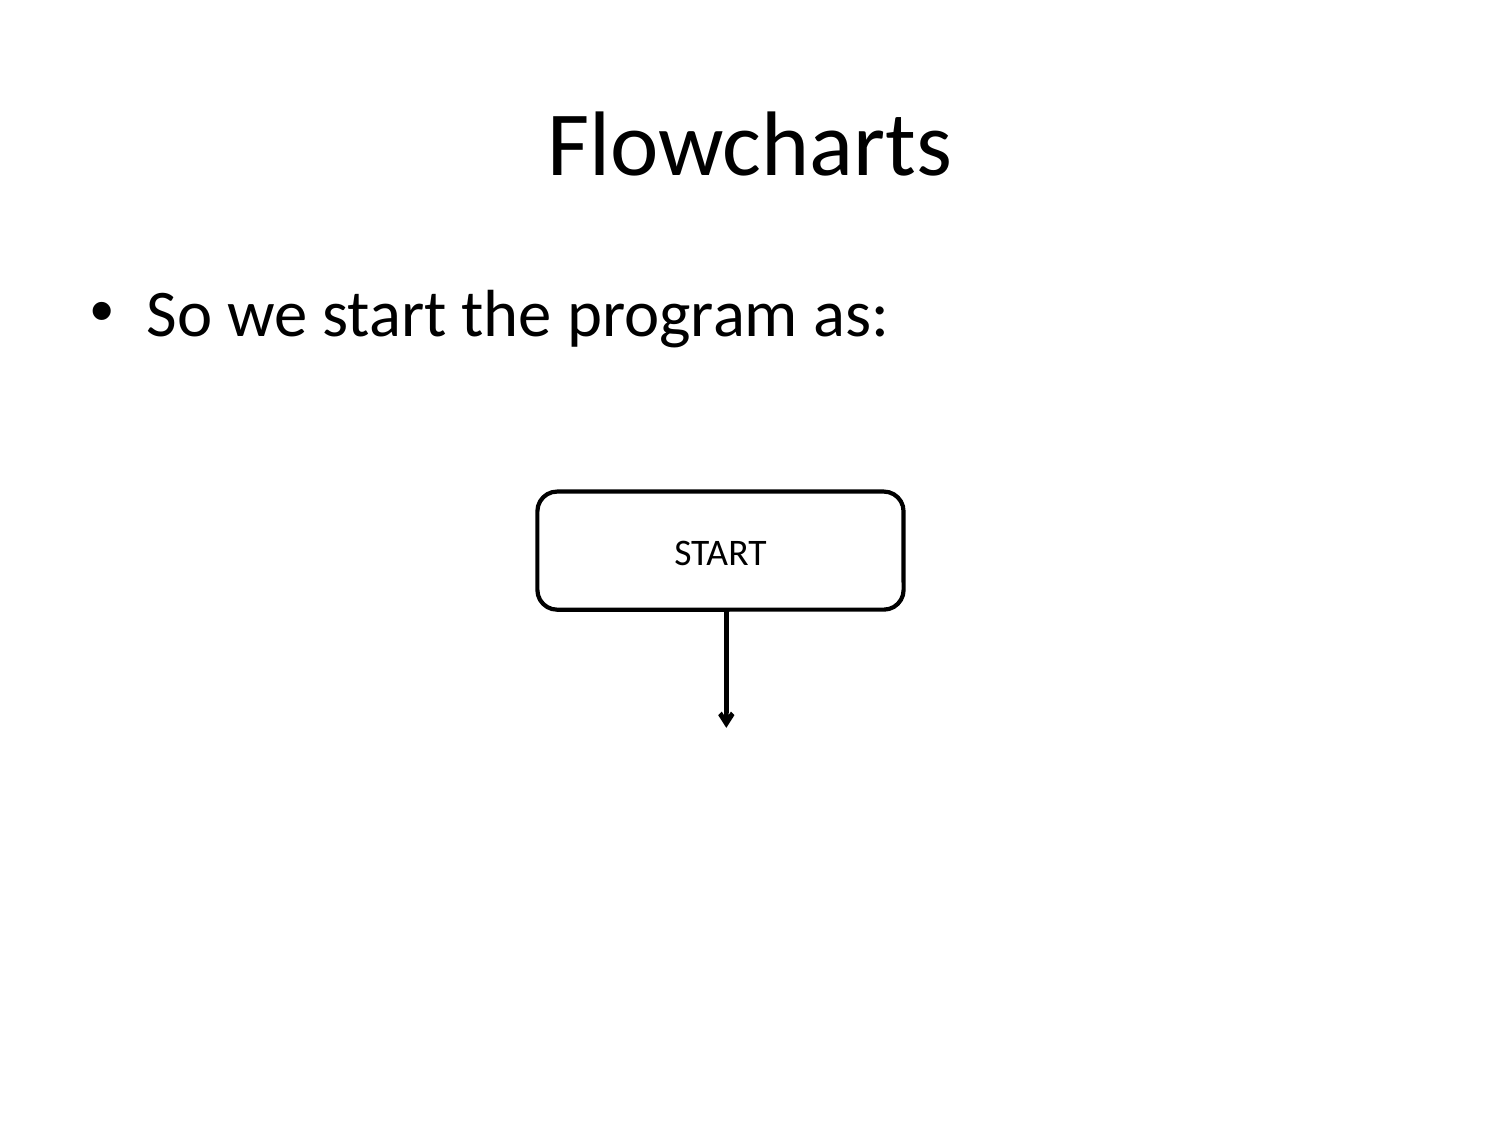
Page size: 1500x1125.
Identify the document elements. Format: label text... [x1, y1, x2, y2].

list So we start the program as: [75, 262, 1425, 1005]
text_box START [535, 489, 906, 612]
title Flowcharts [75, 45, 1425, 233]
